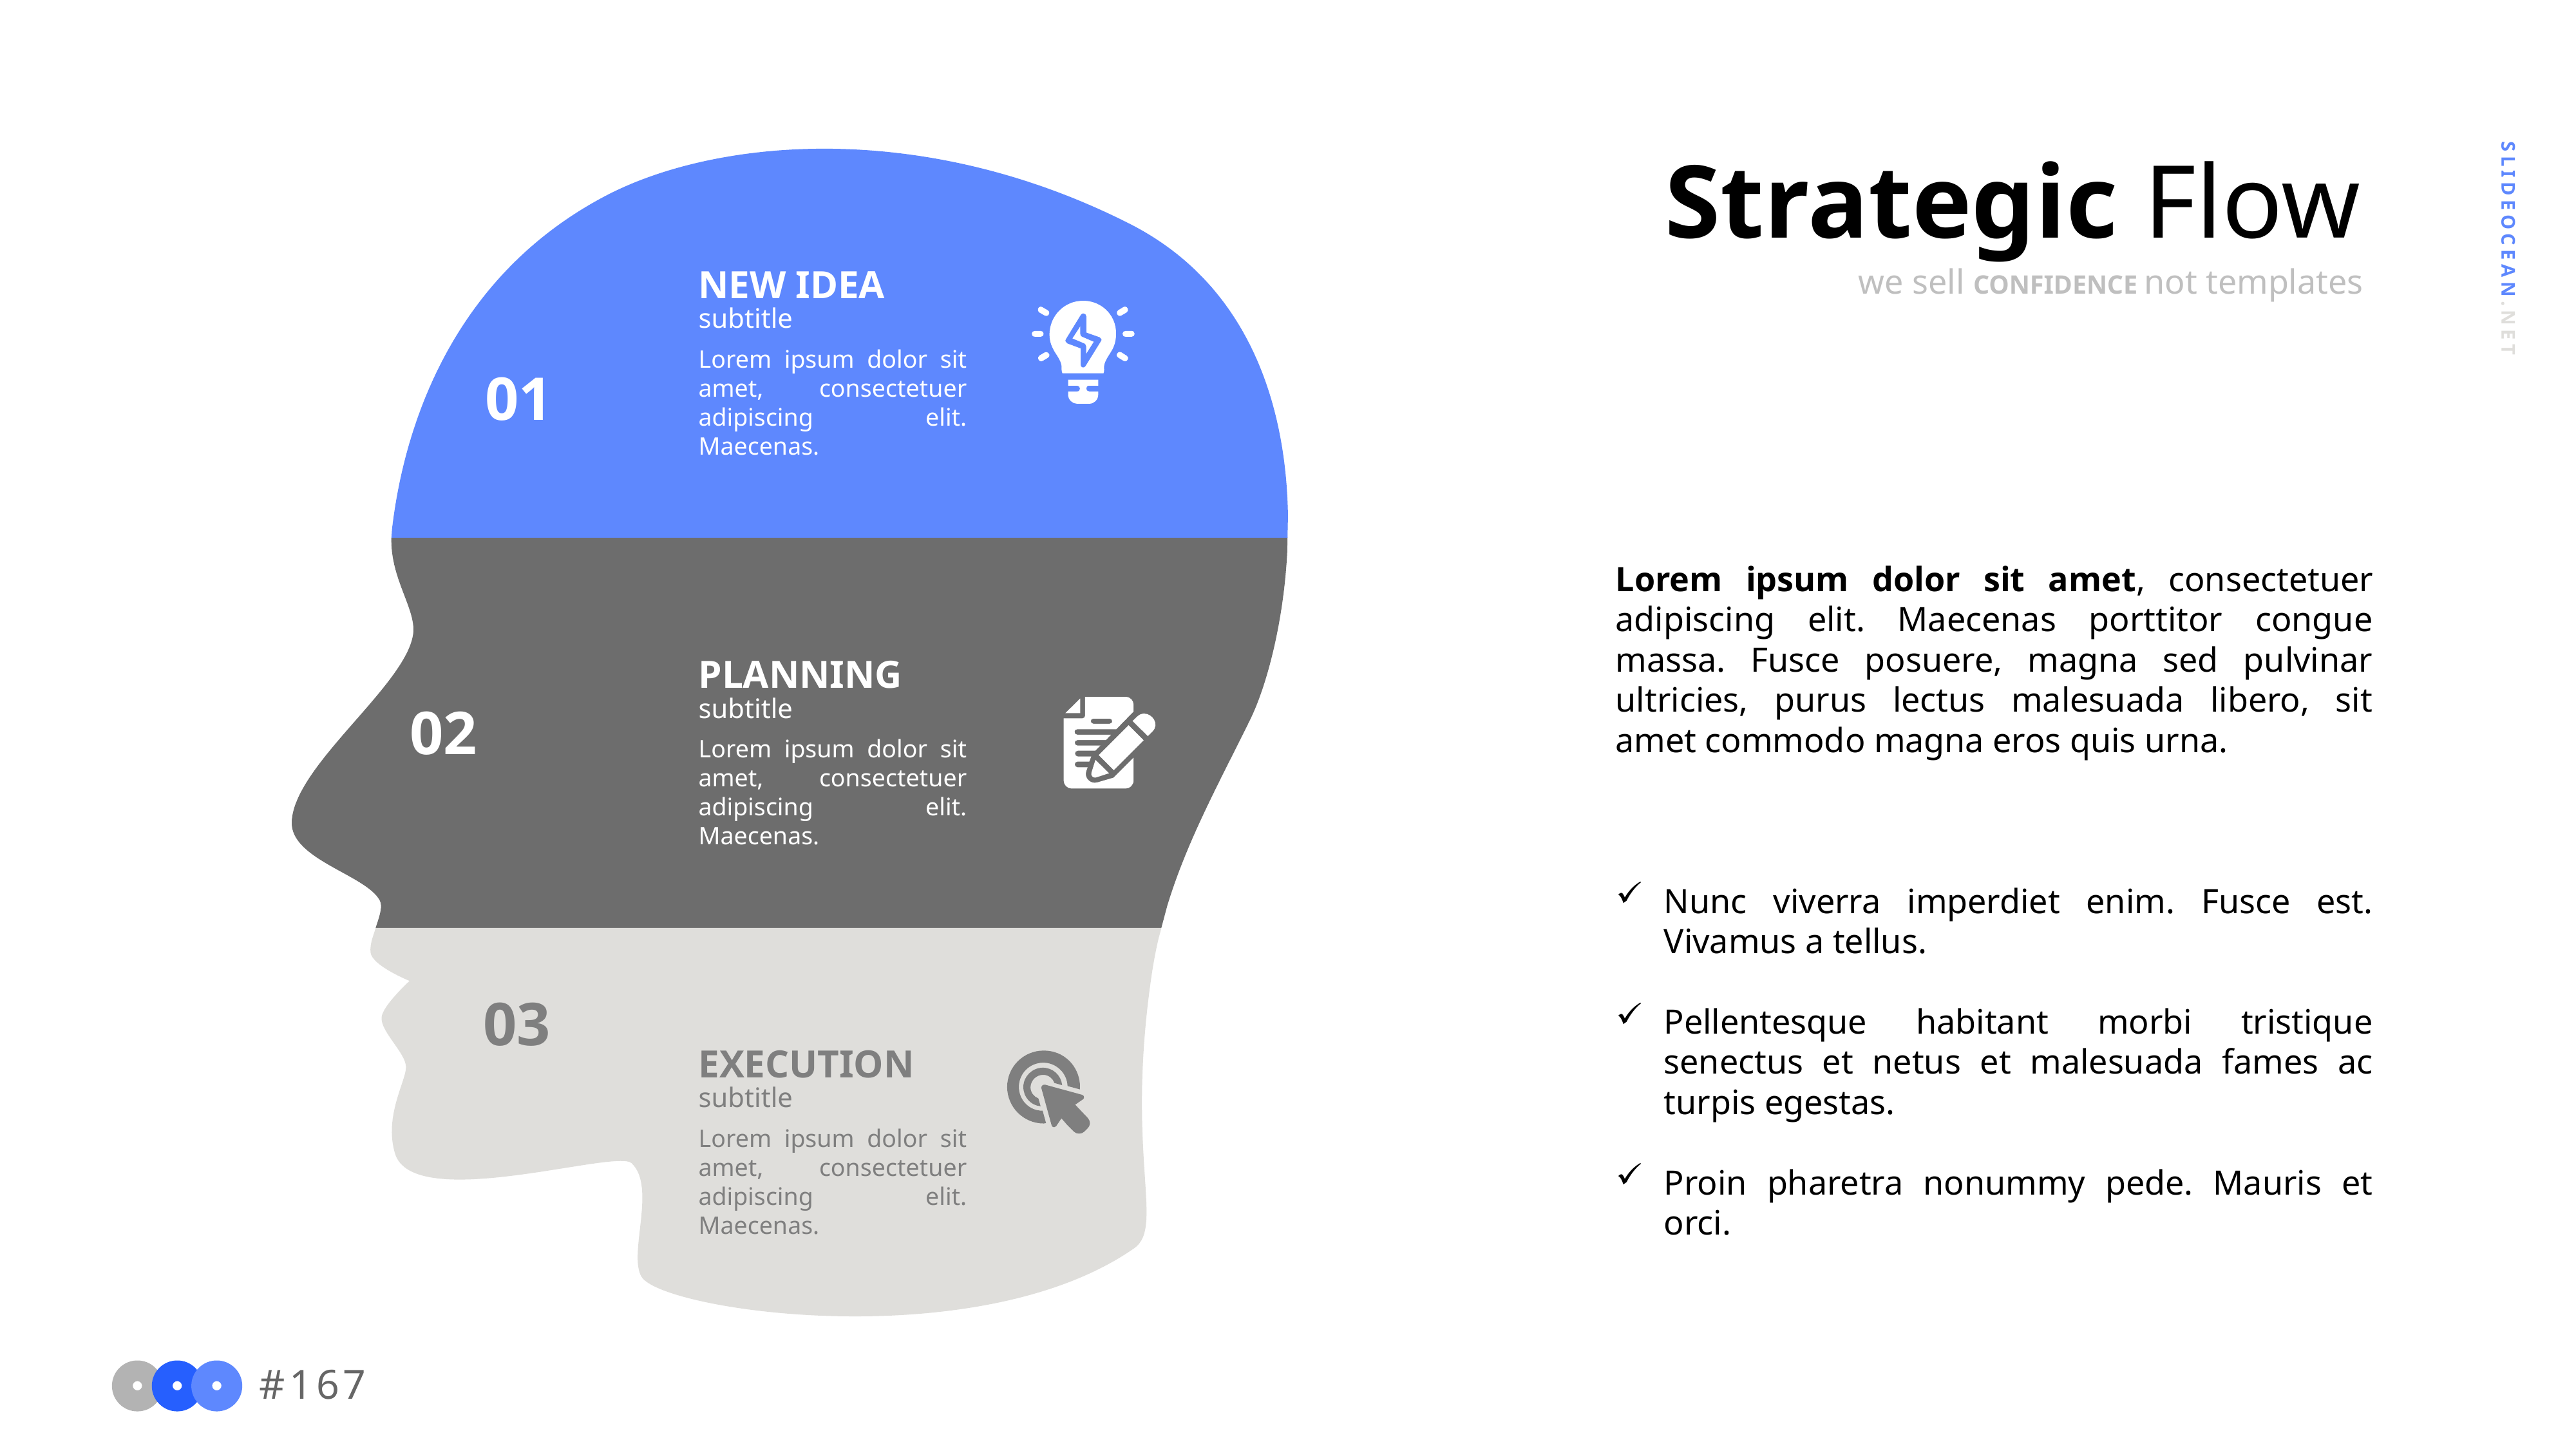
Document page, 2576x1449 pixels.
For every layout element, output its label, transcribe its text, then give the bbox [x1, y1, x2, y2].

text_box 01 [460, 356, 578, 437]
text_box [1007, 1050, 1092, 1134]
text_box Lorem ipsum dolor sit amet, consectetuer adipiscing elit. Maecenas porttitor congue massa. Fusce posuere, magna sed pulvinar ultricies, purus lectus malesuada libero, sit amet commodo magna eros quis urna. Nunc viverra imperdiet enim. Fusce est. Vivamus a tellus. Pellentesque habitant morbi tristique senectus et netus et malesuada fames ac turpis egestas. Proin pharetra nonummy pede. Mauris et orci. [1606, 553, 2383, 1287]
text_box [390, 147, 1289, 539]
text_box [688, 255, 977, 467]
text_box [290, 539, 1289, 927]
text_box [1030, 300, 1136, 404]
text_box Strategic Flow [1655, 132, 2370, 263]
text_box 03 [458, 981, 576, 1063]
text_box 02 [384, 690, 502, 771]
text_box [688, 645, 977, 857]
text_box [369, 927, 1163, 1318]
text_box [1063, 696, 1160, 789]
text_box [688, 1034, 977, 1245]
text_box we sell CONFIDENCE not templates [1848, 255, 2373, 306]
text_box #167 [259, 1359, 1065, 1408]
